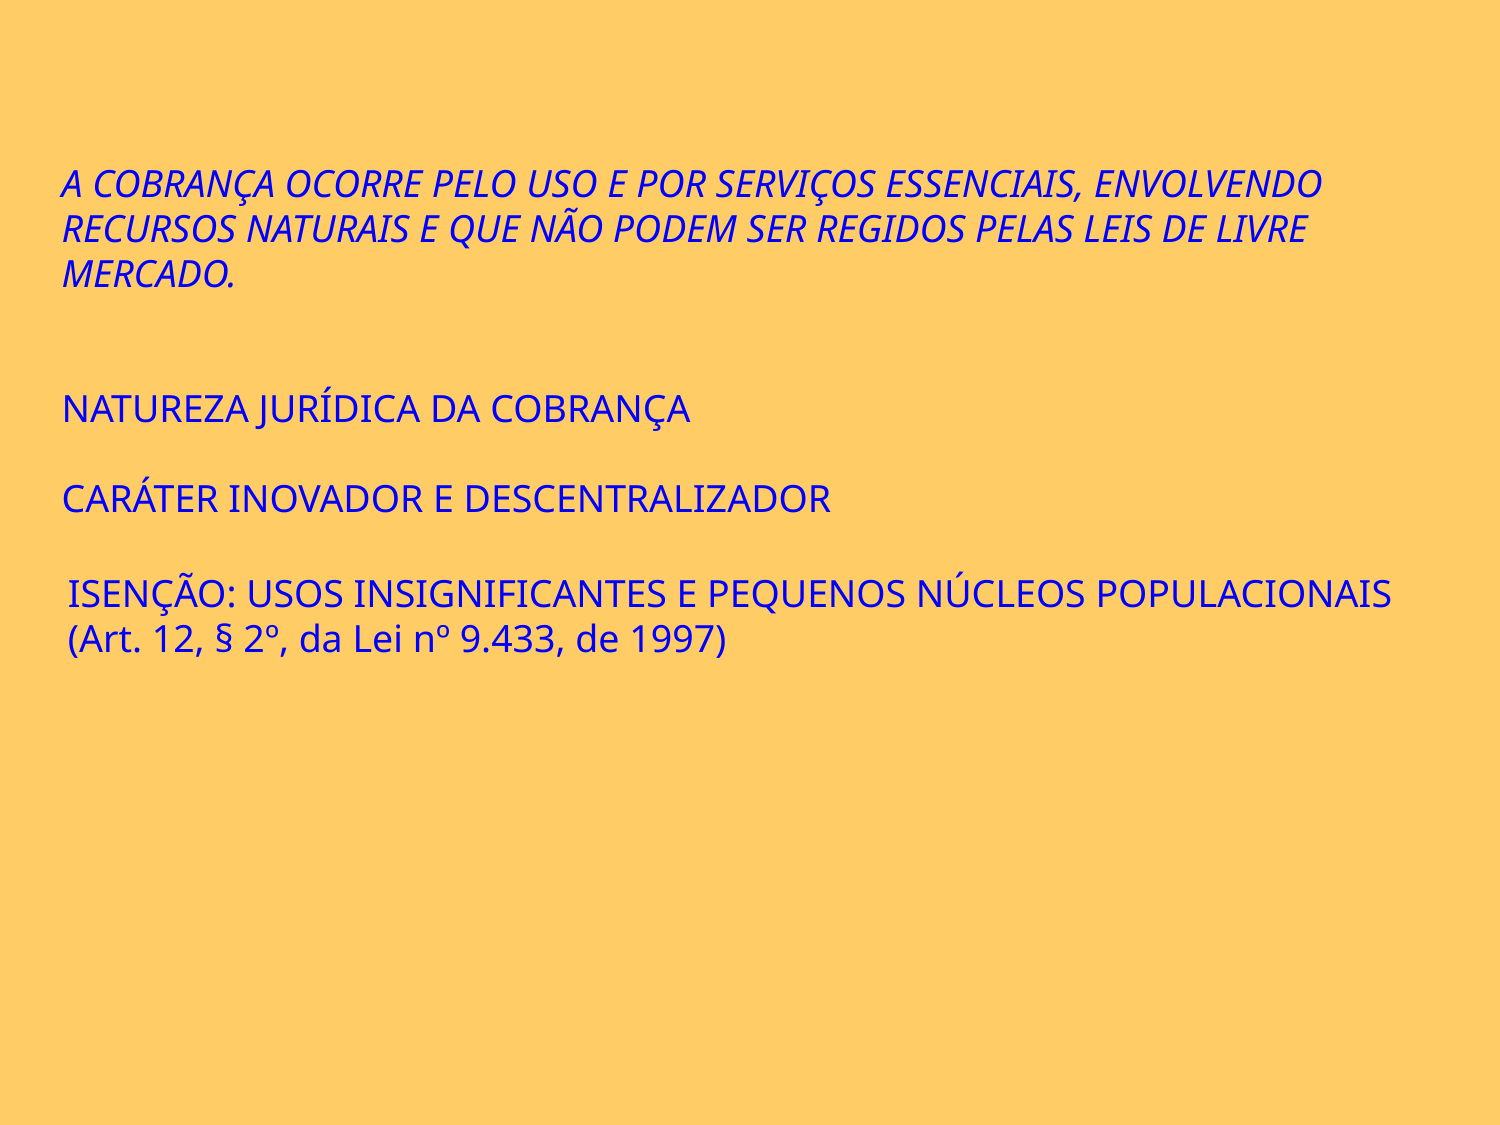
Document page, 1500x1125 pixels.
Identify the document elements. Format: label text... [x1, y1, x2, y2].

text_box ISENÇÃO: USOS INSIGNIFICANTES E PEQUENOS NÚCLEOS POPULACIONAIS (Art. 12, § 2º, da Lei nº 9.433, de 1997) [53, 562, 1447, 668]
text_box A COBRANÇA OCORRE PELO USO E POR SERVIÇOS ESSENCIAIS, ENVOLVENDO RECURSOS NATURAIS E QUE NÃO PODEM SER REGIDOS PELAS LEIS DE LIVRE MERCADO. NATUREZA JURÍDICA DA COBRANÇA CARÁTER INOVADOR E DESCENTRALIZADOR [46, 152, 1406, 528]
